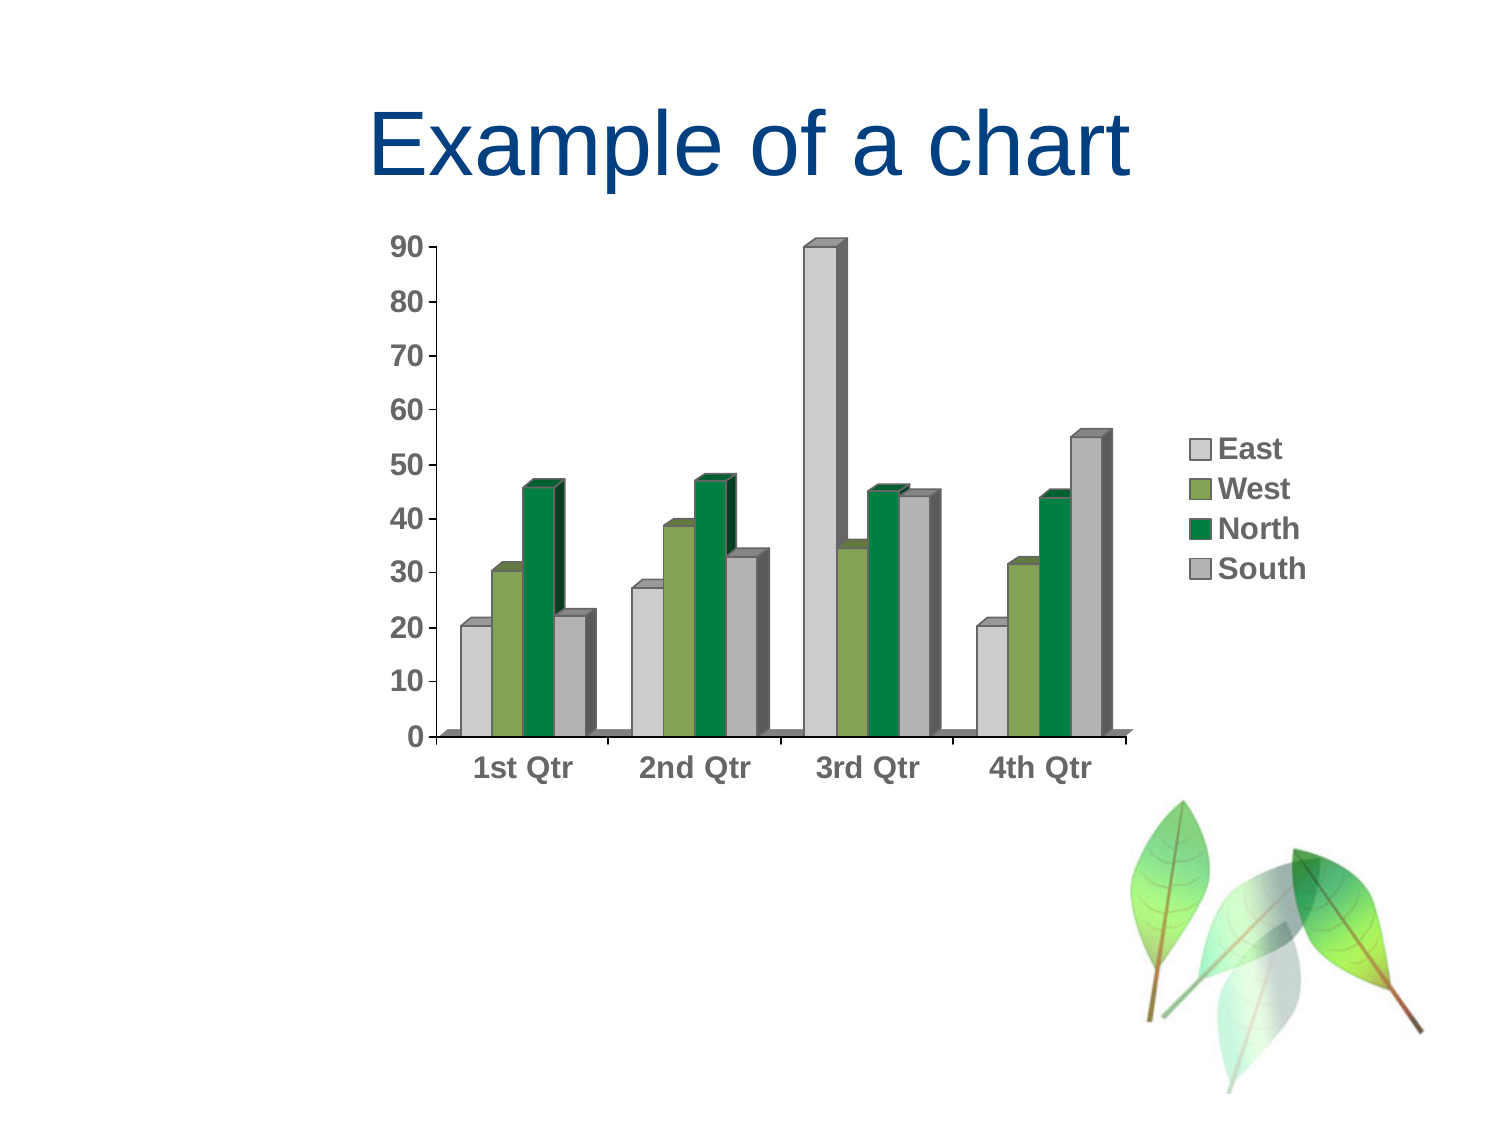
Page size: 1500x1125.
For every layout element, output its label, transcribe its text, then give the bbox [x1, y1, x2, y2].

picture [1130, 799, 1425, 1094]
title Example of a chart [75, 45, 1425, 233]
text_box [332, 199, 1328, 817]
